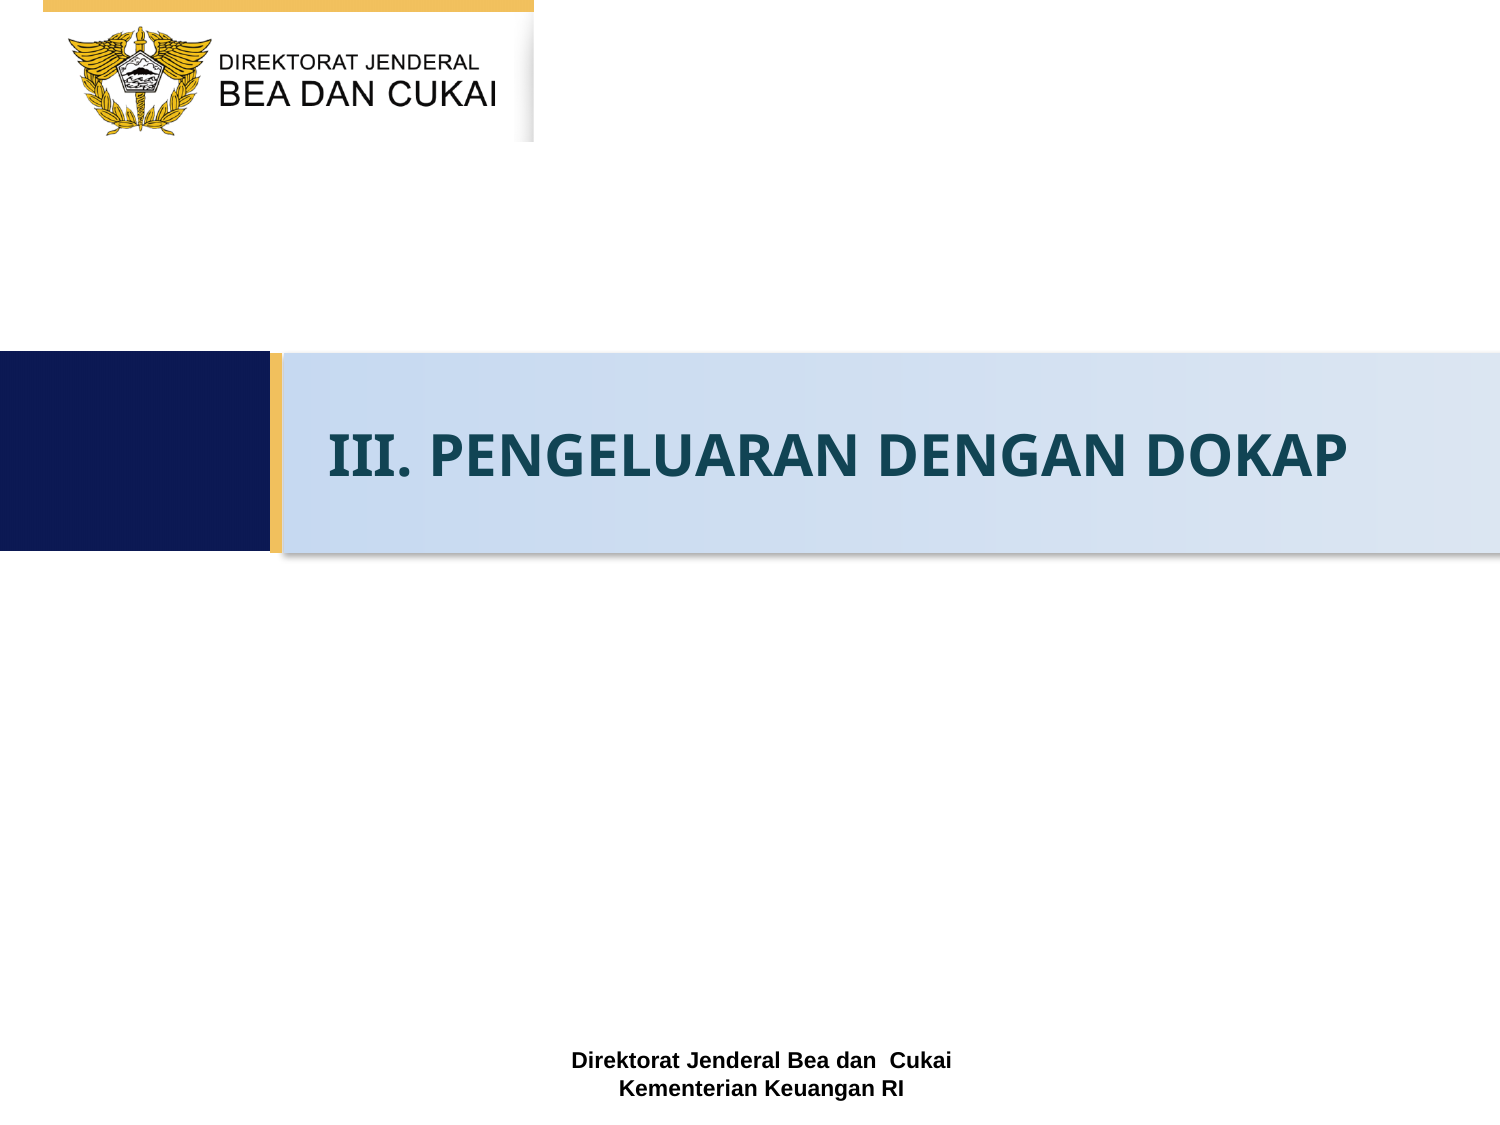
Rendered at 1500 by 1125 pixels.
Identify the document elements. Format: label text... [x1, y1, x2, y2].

text_box III. PENGELUARAN DENGAN DOKAP [313, 353, 1488, 553]
text_box Direktorat Jenderal Bea dan Cukai Kementerian Keuangan RI [383, 1038, 1140, 1109]
picture [0, 351, 283, 553]
picture [43, 0, 538, 166]
text_box [283, 353, 1500, 554]
